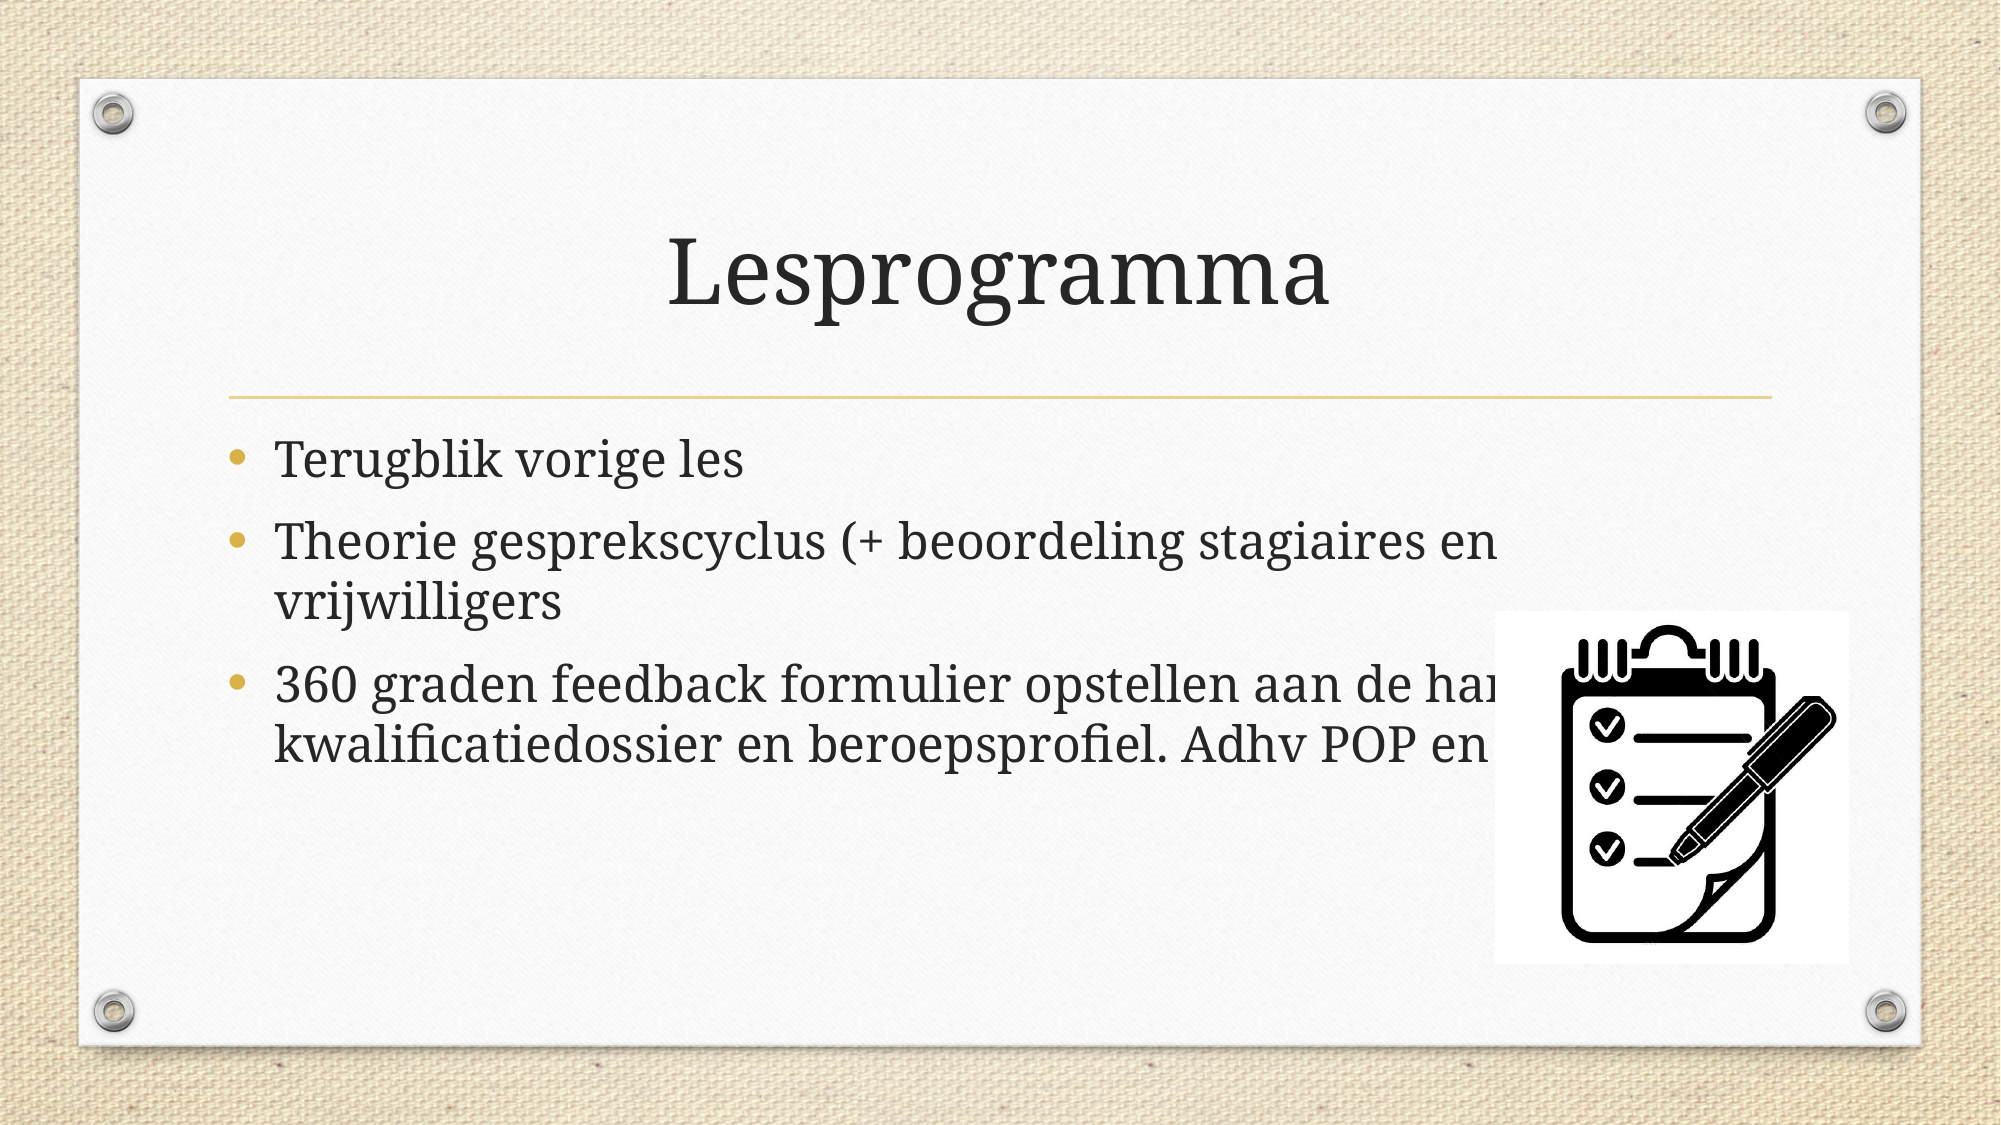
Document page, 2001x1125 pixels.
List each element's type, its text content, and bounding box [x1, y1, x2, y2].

list Terugblik vorige les Theorie gesprekscyclus (+ beoordeling stagiaires en vrijwilligers 360 graden feedback formulier opstellen aan de hand van het kwalificatiedossier en beroepsprofiel. Adhv POP en PAP [212, 419, 1788, 964]
title Lesprogramma [212, 161, 1788, 375]
picture [0, 0, 2001, 1125]
